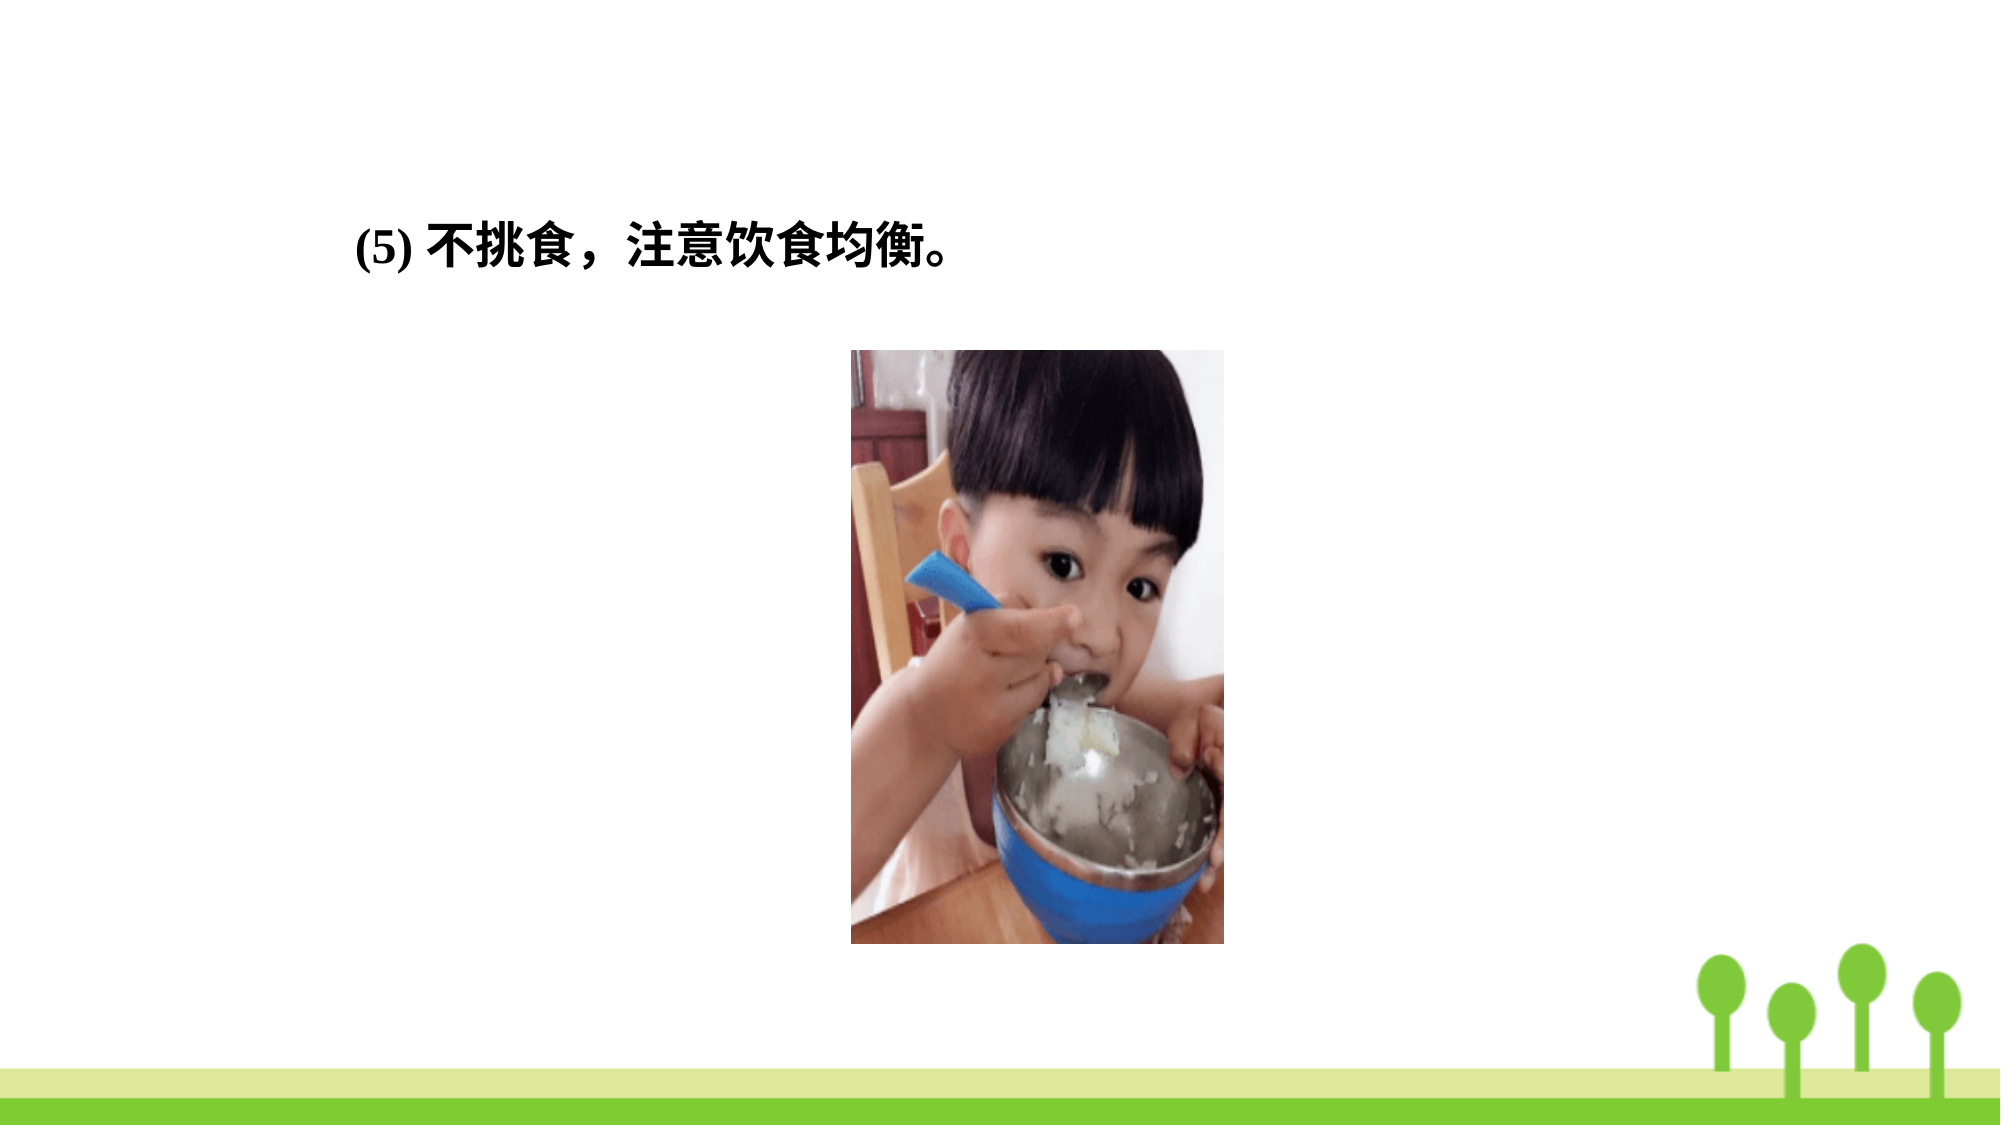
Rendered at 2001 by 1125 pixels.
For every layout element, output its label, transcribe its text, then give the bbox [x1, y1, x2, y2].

text_box (5)不挑食，注意饮食均衡。 [340, 175, 991, 281]
picture [0, 0, 2001, 1125]
